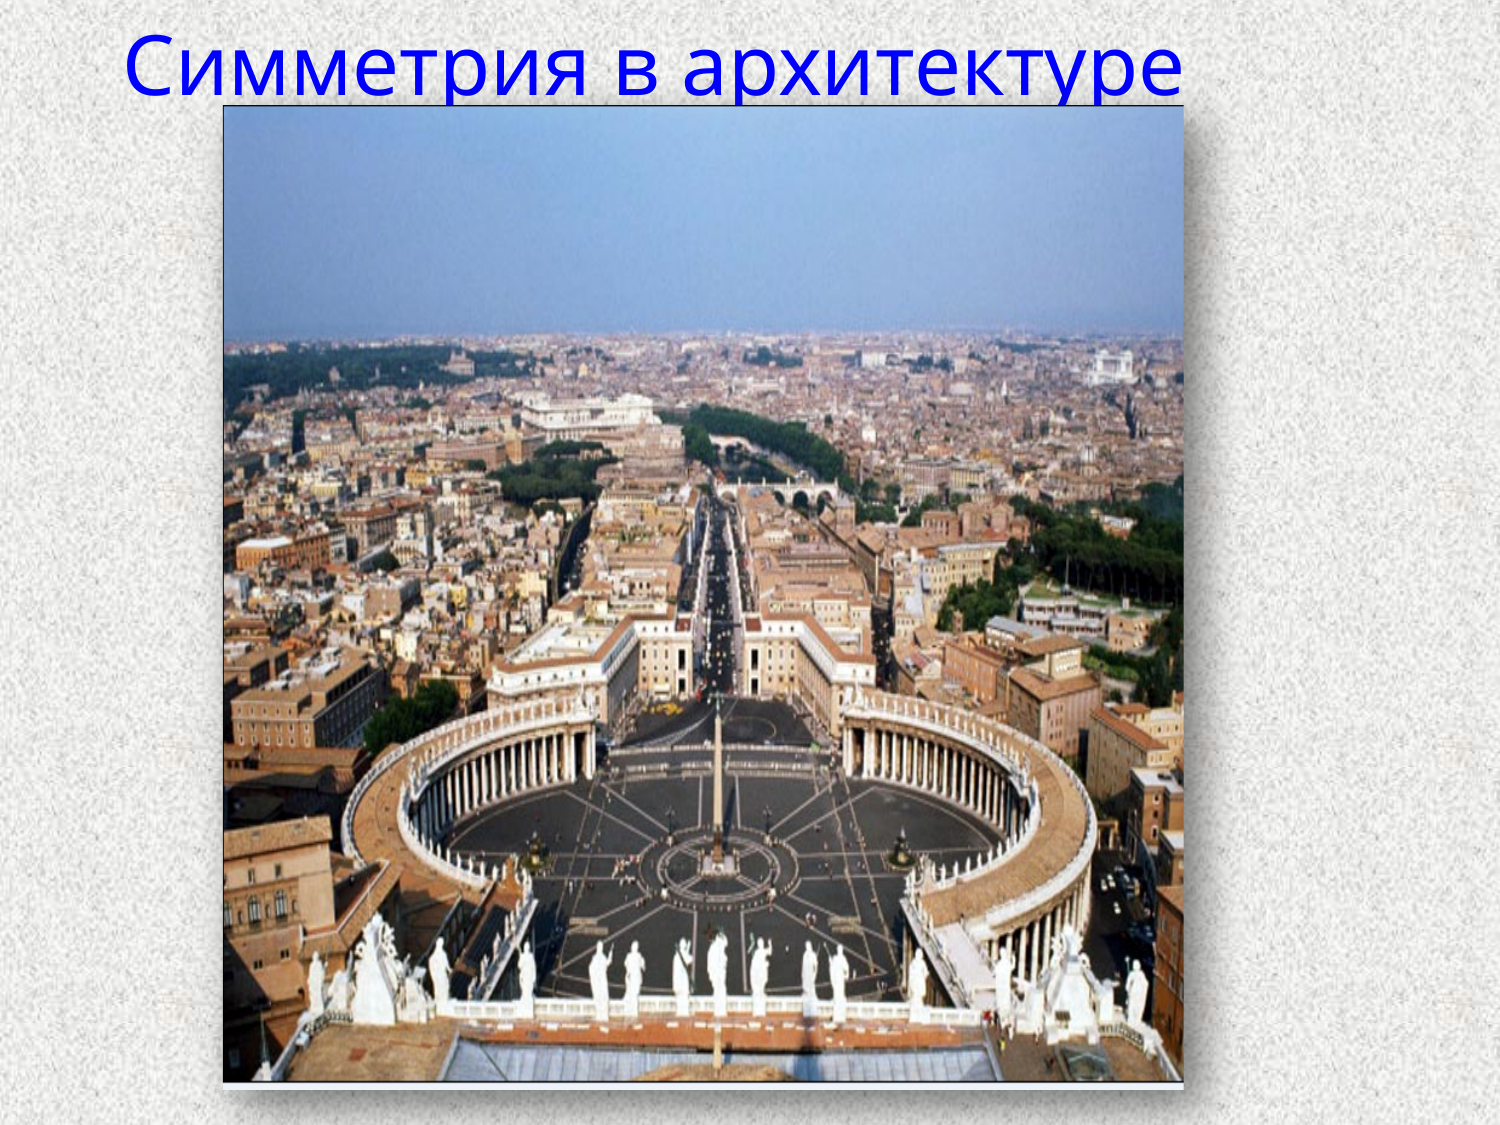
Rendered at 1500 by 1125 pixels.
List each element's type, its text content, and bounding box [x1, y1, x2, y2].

title Симметрия в архитектуре [105, 0, 1204, 124]
picture [0, 0, 1500, 1125]
